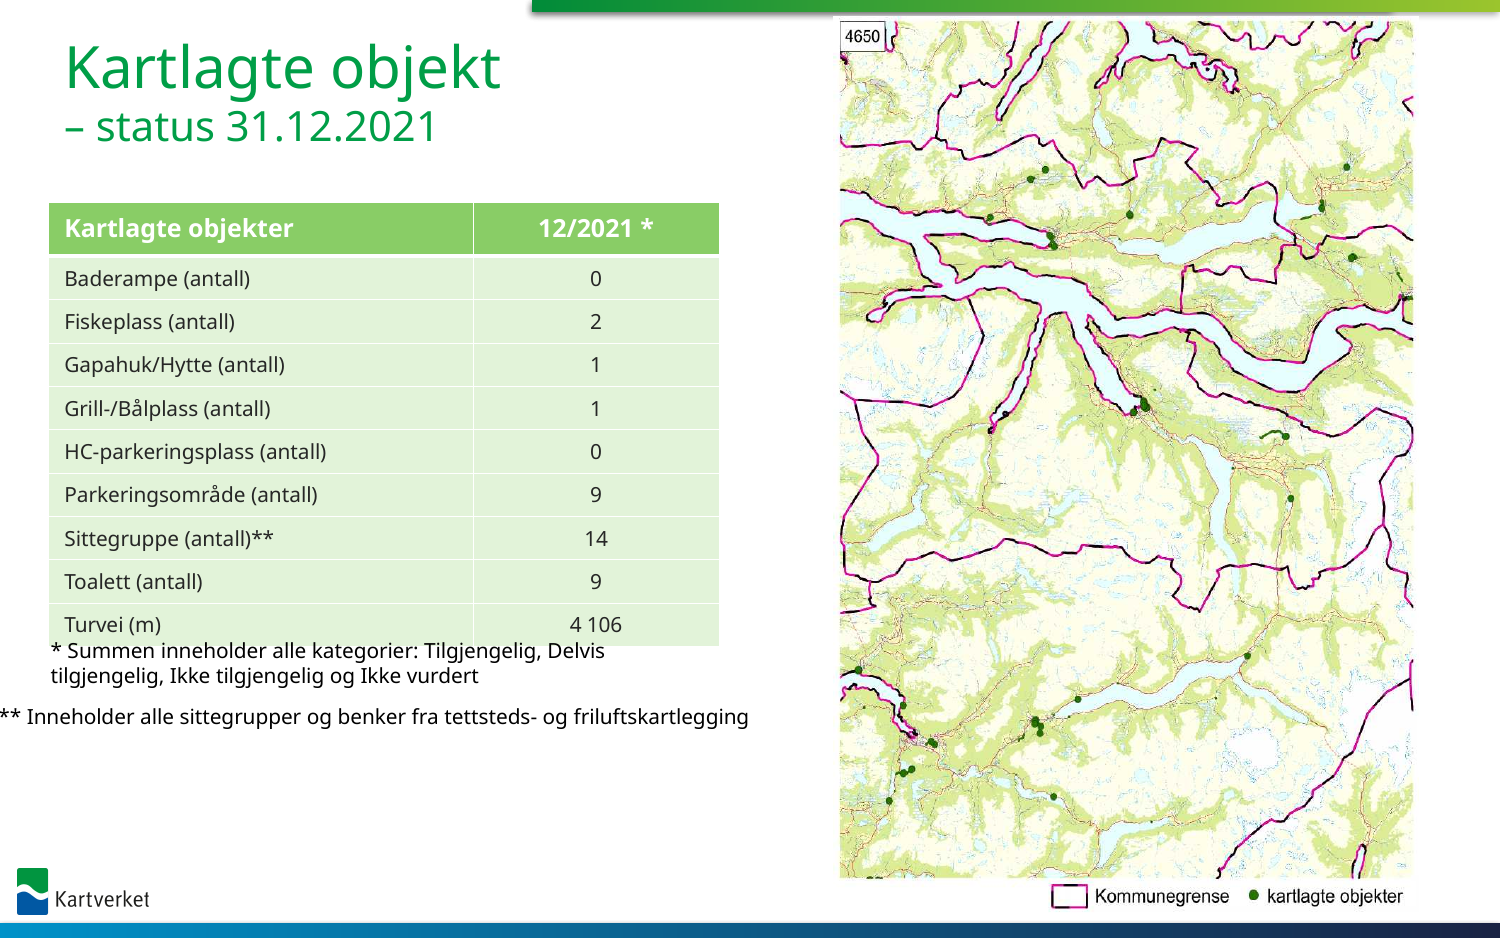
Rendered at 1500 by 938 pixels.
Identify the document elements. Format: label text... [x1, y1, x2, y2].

table_cell 2 [474, 300, 719, 343]
table_header 12/2021 * [474, 203, 719, 254]
table_cell Parkeringsområde (antall) [49, 474, 473, 516]
table_cell Sittegruppe (antall)** [49, 517, 473, 559]
table_cell Toalett (antall) [49, 560, 473, 603]
table_cell Turvei (m) [49, 604, 473, 630]
table_cell 14 [474, 517, 719, 559]
table_cell HC-parkeringsplass (antall) [49, 430, 473, 473]
table_header Kartlagte objekter [49, 203, 473, 254]
text_box ** Inneholder alle sittegrupper og benker fra tettsteds- og friluftskartlegging [0, 696, 765, 736]
text_box Kartlagte objekt – status 31.12.2021 [1424, 26, 1431, 158]
table_cell 0 [474, 258, 719, 299]
table_cell Fiskeplass (antall) [49, 300, 473, 343]
text_box Kartlagte objekt – status 31.12.2021 [49, 26, 828, 158]
picture [833, 16, 1419, 913]
table_cell 4 106 [474, 604, 719, 630]
table_cell Grill-/Bålplass (antall) [49, 387, 473, 429]
table_cell 1 [474, 344, 719, 386]
table_cell 9 [474, 474, 719, 516]
table_cell Gapahuk/Hytte (antall) [49, 344, 473, 386]
table_cell 0 [474, 430, 719, 473]
table_cell 9 [474, 560, 719, 603]
table_cell Baderampe (antall) [49, 258, 473, 299]
table_cell 1 [474, 387, 719, 429]
text_box * Summen inneholder alle kategorier: Tilgjengelig, Delvis tilgjengelig, Ikke tilgjengelig og Ikke vurdert [35, 630, 721, 696]
